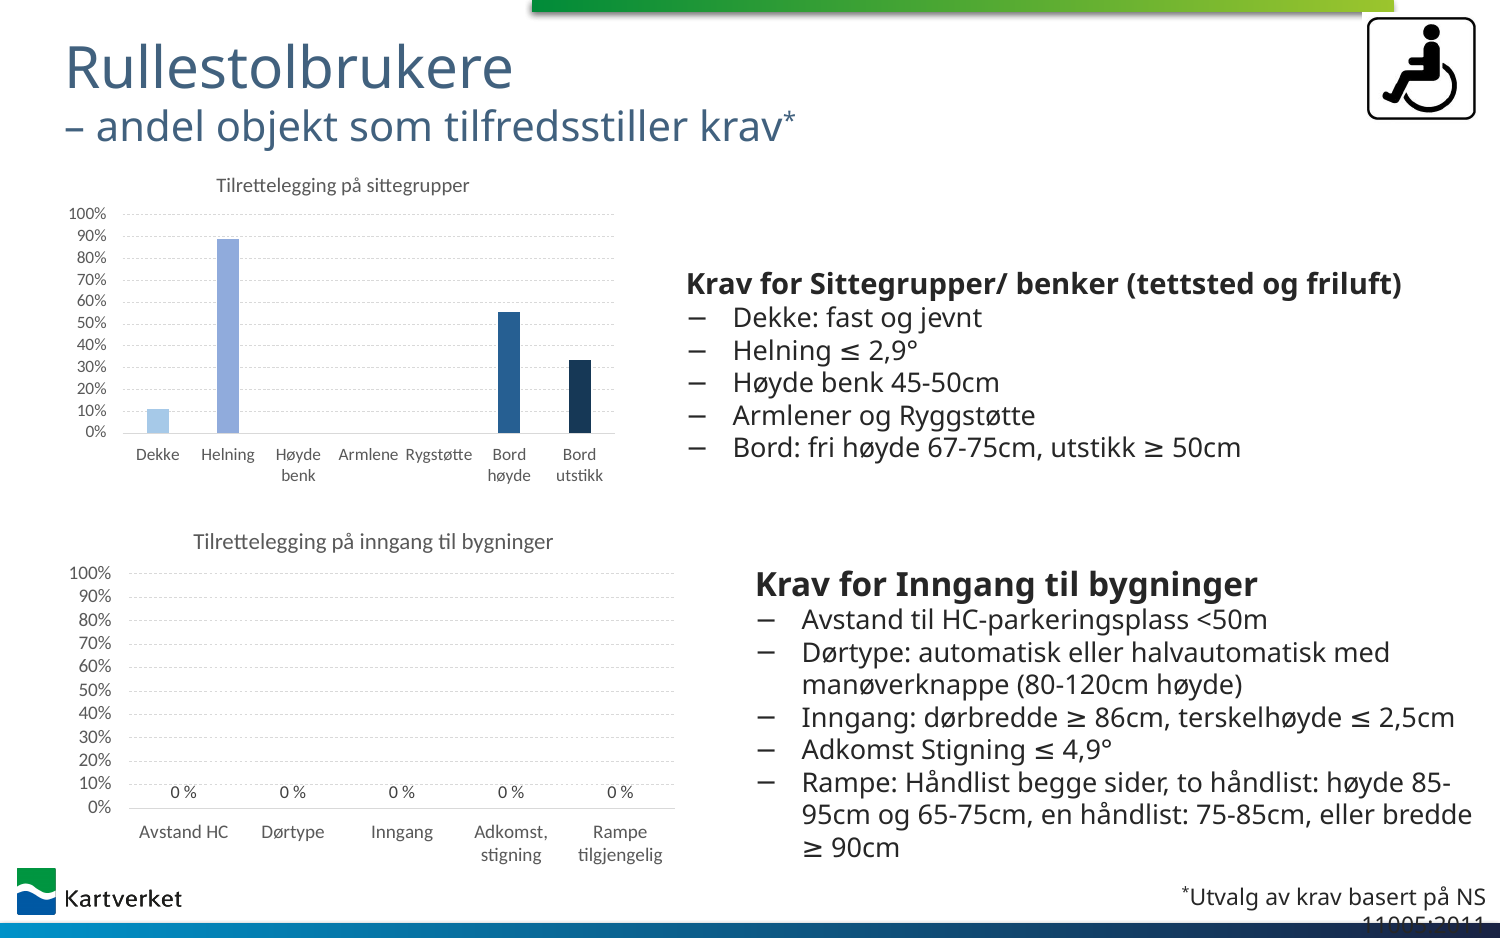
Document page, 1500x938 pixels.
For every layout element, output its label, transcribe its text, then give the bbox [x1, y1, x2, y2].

picture [1362, 12, 1481, 126]
picture [62, 166, 625, 492]
text_box Krav for Sittegrupper/ benker (tettsted og friluft) Dekke: fast og jevnt Helning ≤ 2,9° Høyde benk 45-50cm Armlener og Ryggstøtte Bord: fri høyde 67-75cm, utstikk ≥ 50cm [670, 258, 1418, 471]
picture [62, 520, 686, 874]
text_box *Utvalg av krav basert på NS 11005:2011 [1068, 873, 1500, 938]
text_box Krav for Inngang til bygninger Avstand til HC-parkeringsplass <50m Dørtype: automatisk eller halvautomatisk med manøverknappe (80-120cm høyde) Inngang: dørbredde ≥ 86cm, terskelhøyde ≤ 2,5cm Adkomst Stigning ≤ 4,9° Rampe: Håndlist begge sider, to håndlist: høyde 85-95cm og 65-75cm, en håndlist: 75-85cm, eller bredde ≥ 90cm [740, 555, 1491, 870]
text_box Rullestolbrukere – andel objekt som tilfredsstiller krav* [49, 25, 1431, 158]
